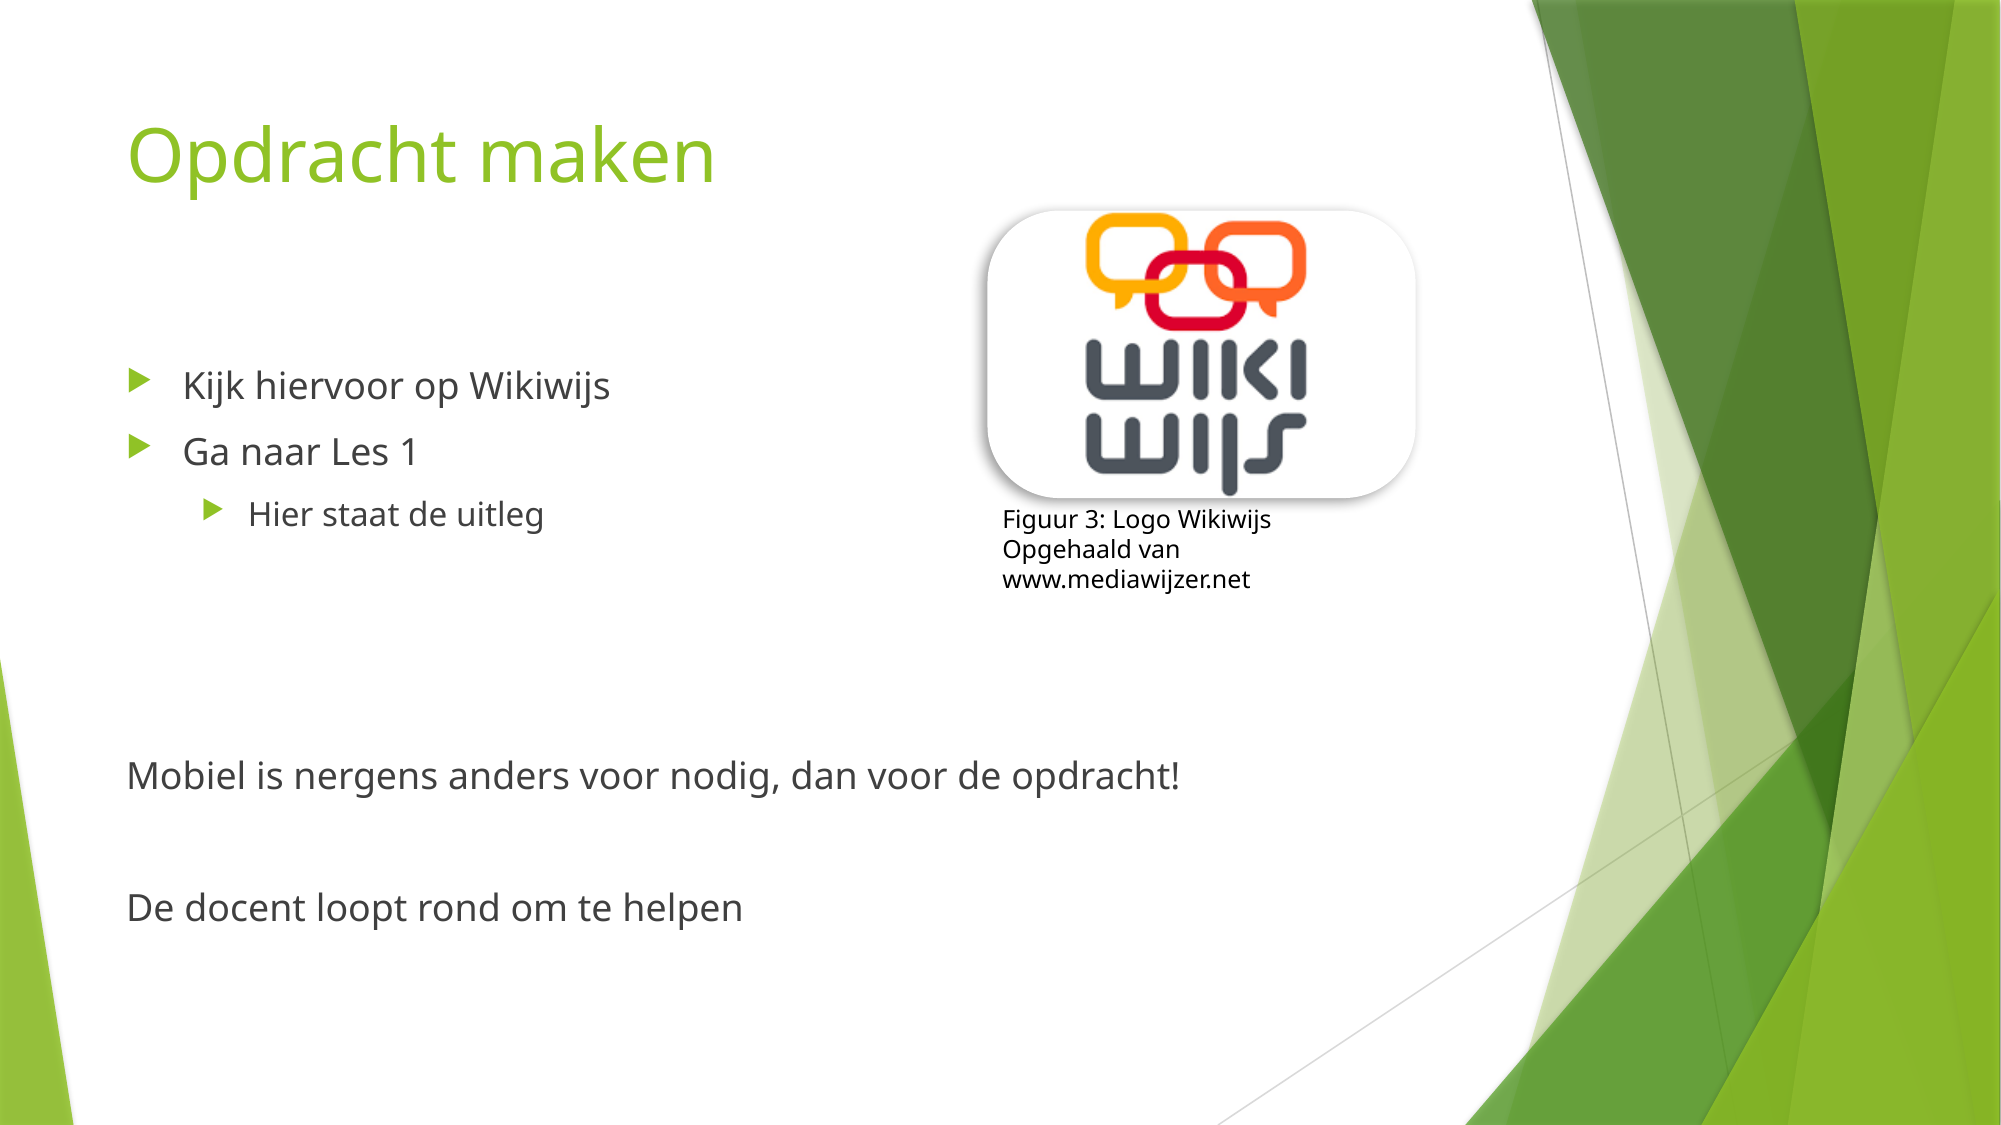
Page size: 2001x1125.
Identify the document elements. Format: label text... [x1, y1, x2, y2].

list Kijk hiervoor op Wikiwijs Ga naar Les 1 Hier staat de uitleg Mobiel is nergens anders voor nodig, dan voor de opdracht! De docent loopt rond om te helpen [111, 354, 1522, 992]
text_box Figuur 3: Logo Wikiwijs Opgehaald van www.mediawijzer.net [987, 495, 1443, 601]
title Opdracht maken [111, 99, 1522, 317]
picture [986, 210, 1417, 499]
